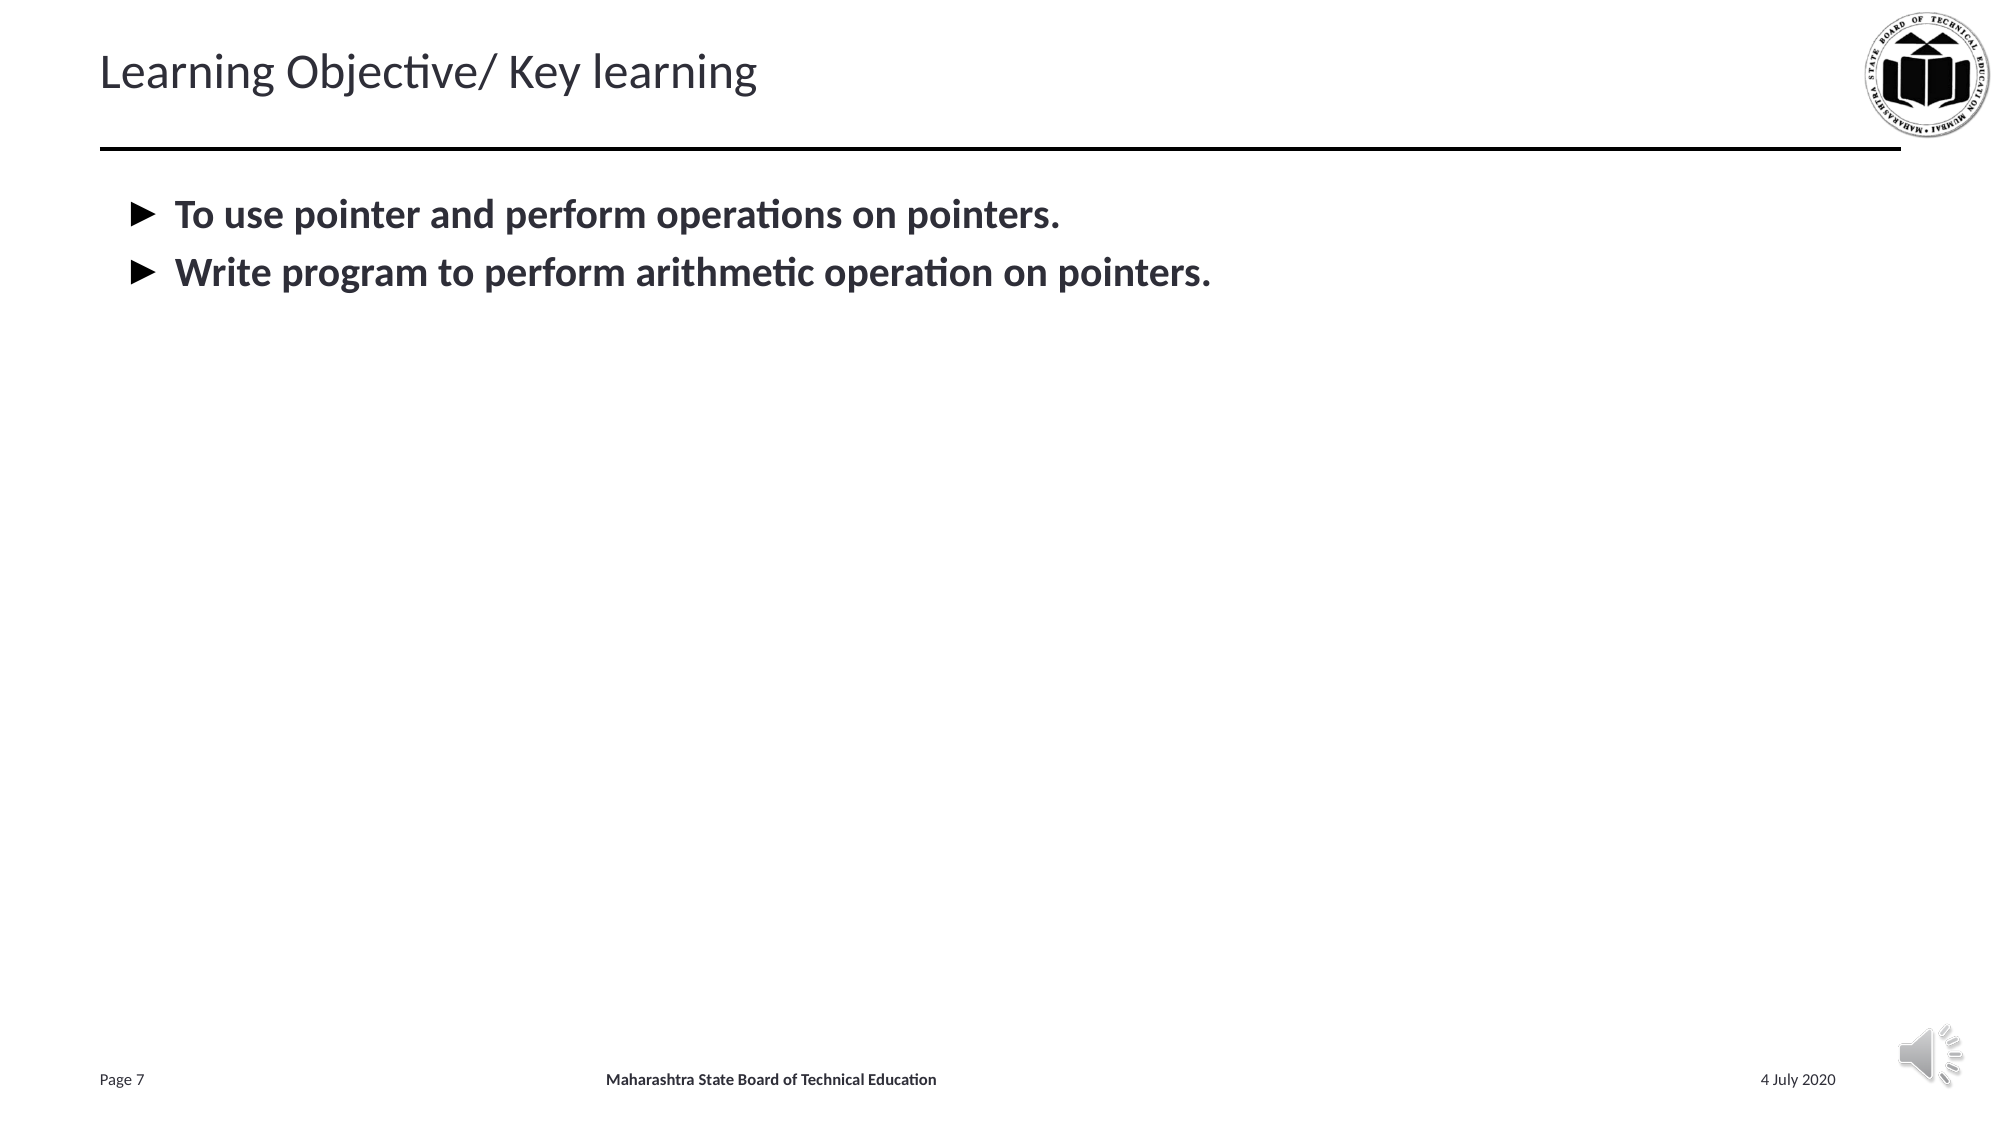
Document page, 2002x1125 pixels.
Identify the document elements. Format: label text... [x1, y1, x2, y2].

picture [1898, 1022, 1966, 1090]
title Learning Objective/ Key learning [100, 48, 1901, 146]
picture [1852, 0, 2001, 149]
list To use pointer and perform operations on pointers. Write program to perform arithmetic operation on pointers. [100, 186, 1901, 999]
